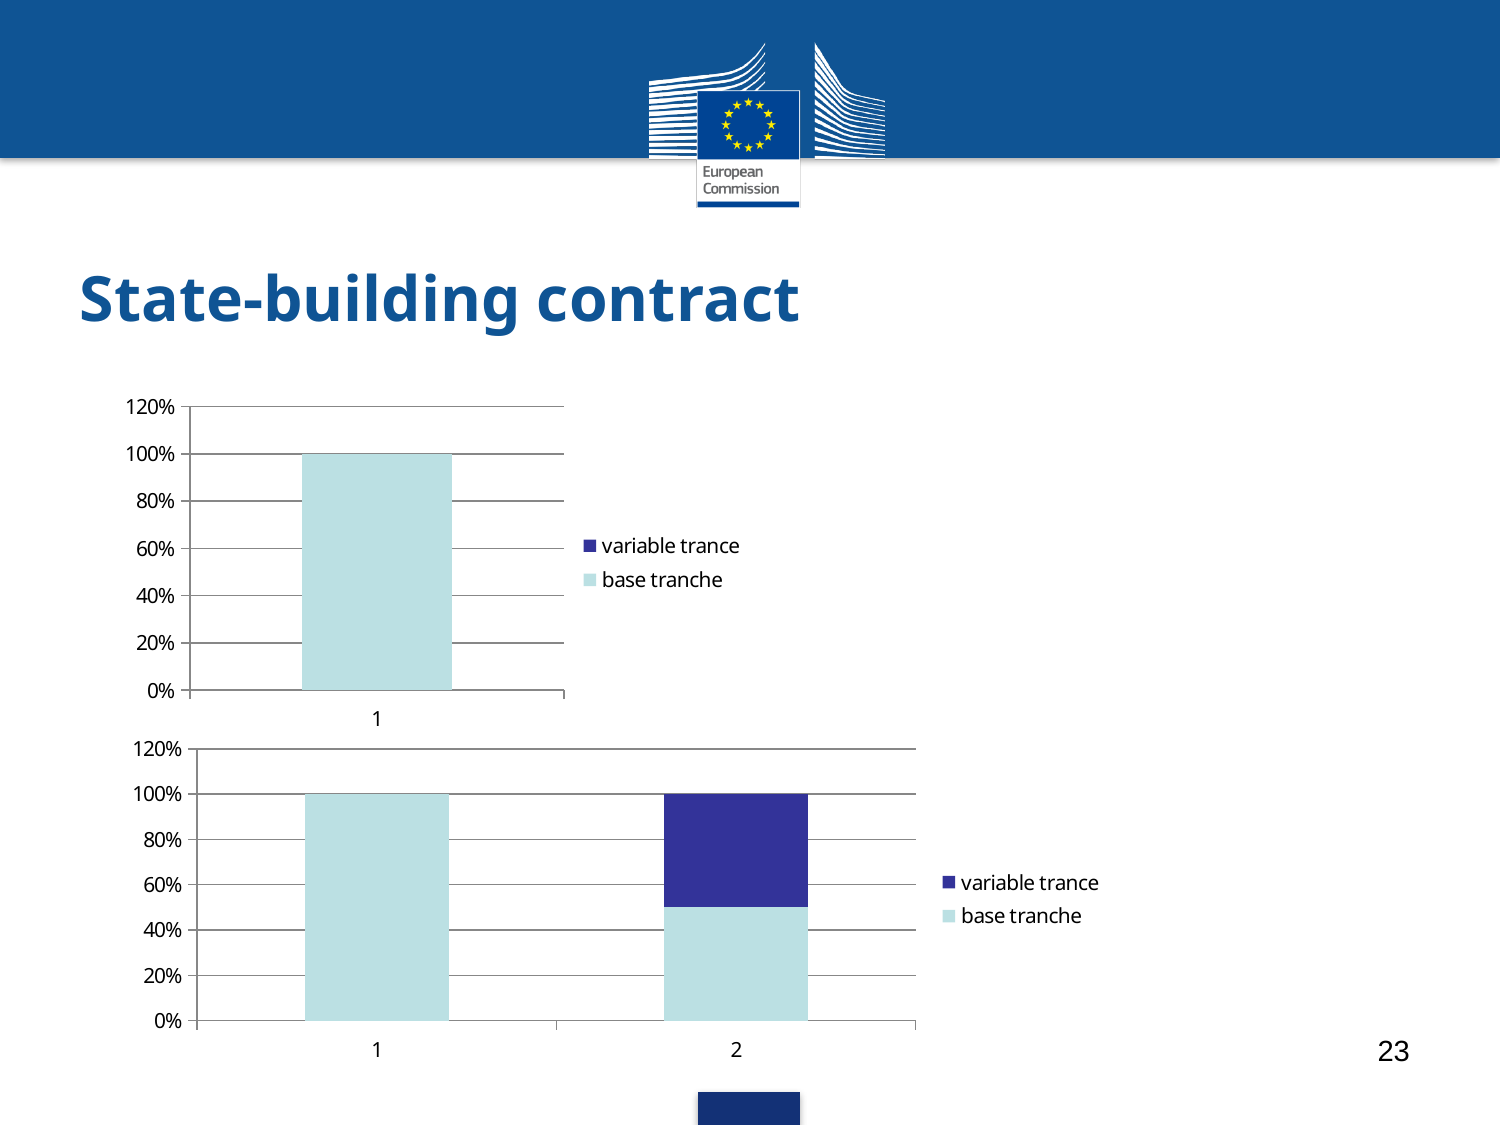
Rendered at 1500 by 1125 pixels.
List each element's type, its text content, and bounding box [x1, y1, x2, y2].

picture [649, 42, 885, 208]
title State-building contract [64, 219, 1415, 374]
chart [111, 385, 1119, 1071]
slide_number 23 [1074, 1024, 1425, 1103]
